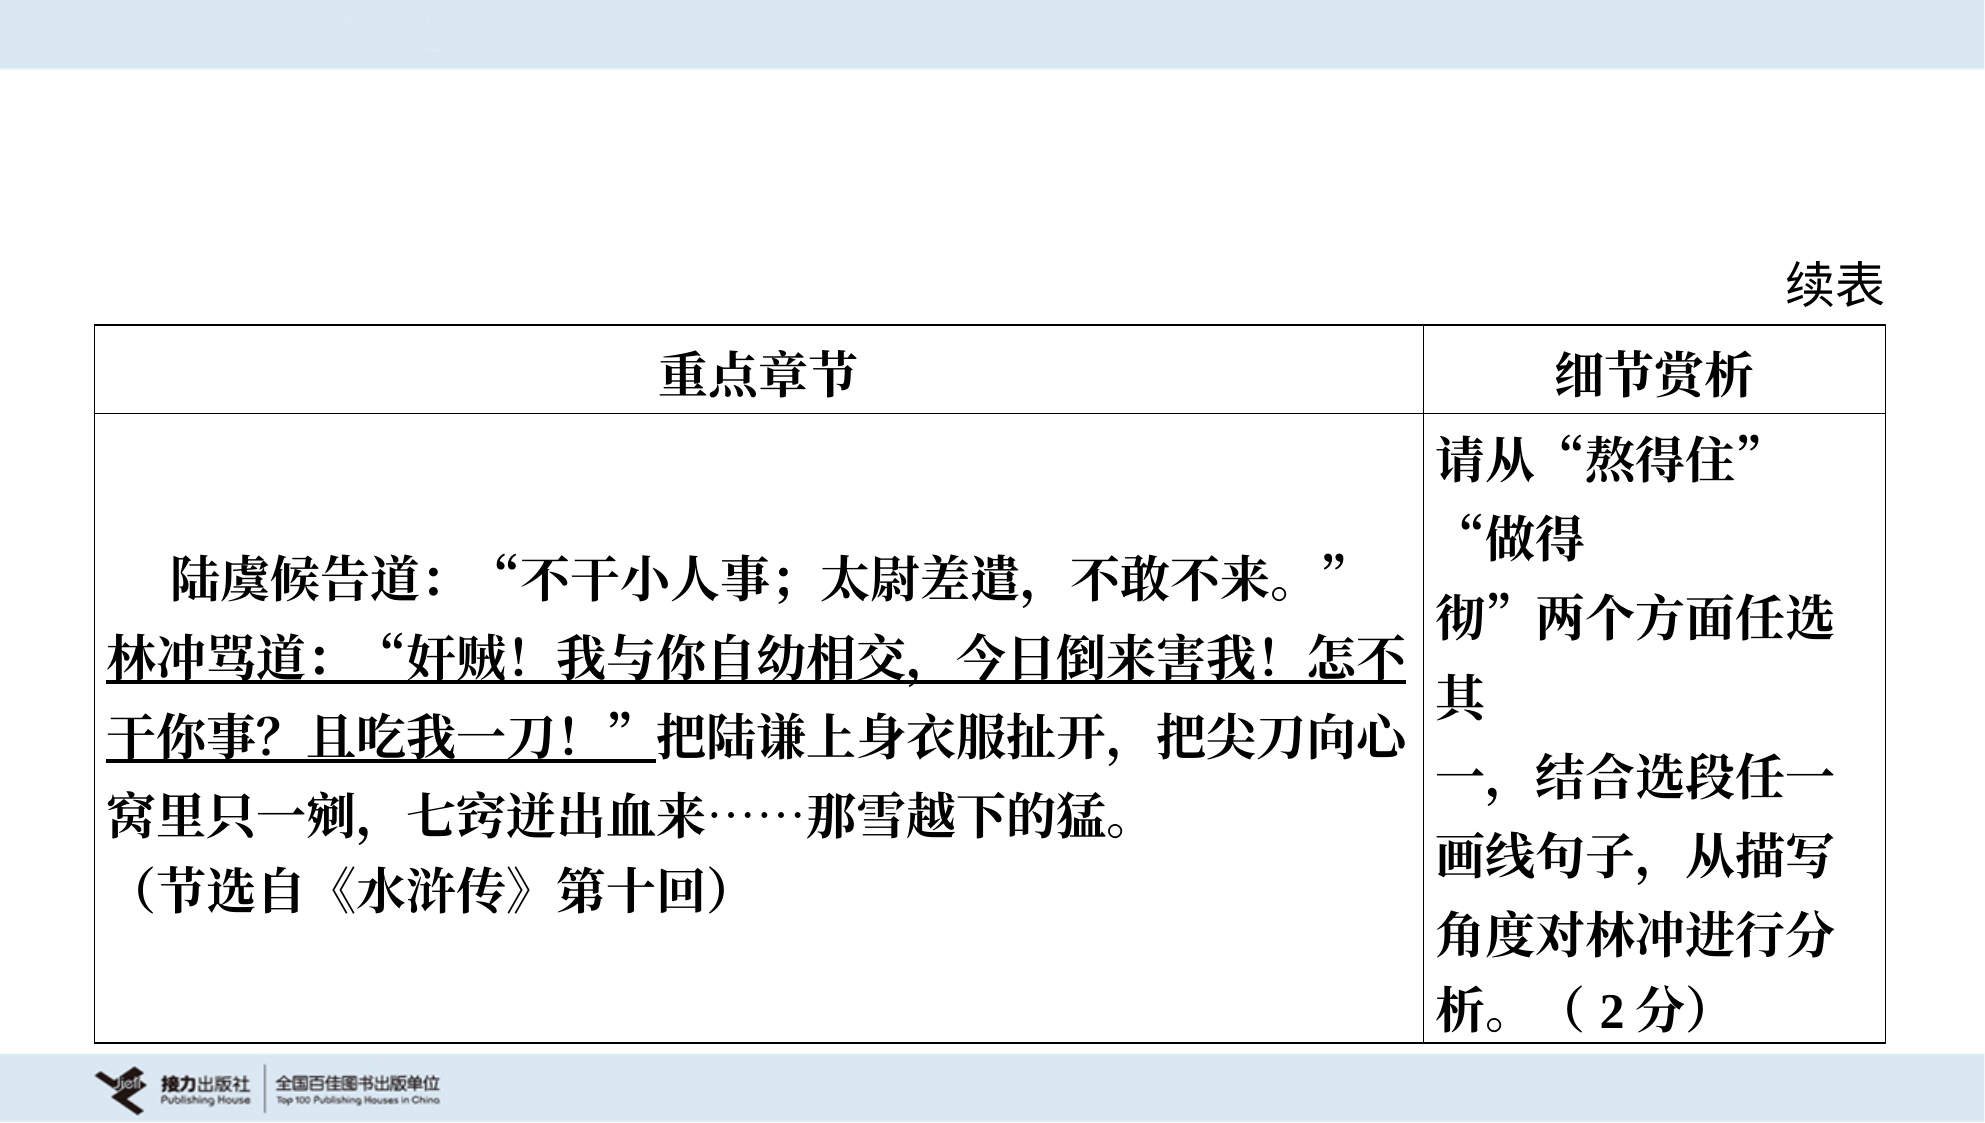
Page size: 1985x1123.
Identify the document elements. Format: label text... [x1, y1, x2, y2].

picture [0, 0, 1985, 1122]
table_header 细节赏析 [1424, 326, 1885, 413]
text_box 续表 [1784, 221, 1886, 314]
table_cell 陆虞候告道：“不干小人事；太尉差遣，不敢不来。” 林冲骂道：“奸贼！我与你自幼相交，今日倒来害我！怎不 干你事？且吃我一刀！”把陆谦上身衣服扯开，把尖刀向心 窝里只一剜，七窍迸出血来……那雪越下的猛。 （节选自《水浒传》第十回） [95, 414, 1423, 1042]
table_header 重点章节 [95, 326, 1423, 413]
table_cell 请从“熬得住”“做得 彻”两个方面任选其 一，结合选段任一 画线句子，从描写 角度对林冲进行分 析。（2分） [1424, 414, 1885, 1042]
